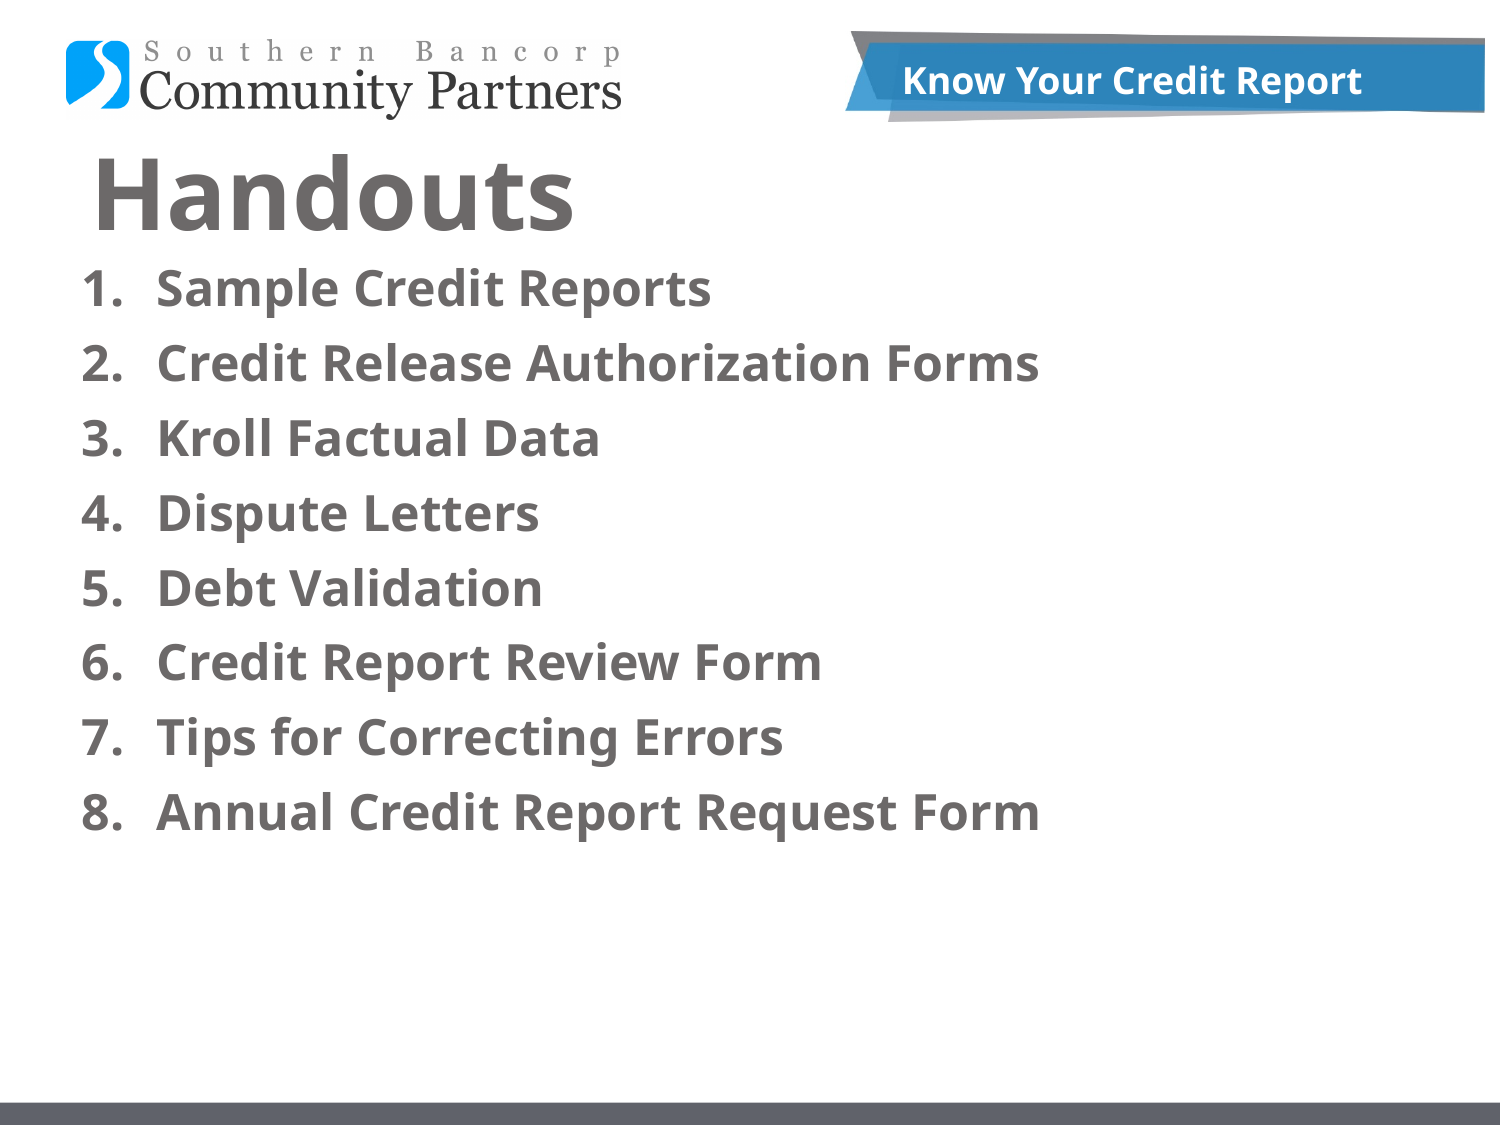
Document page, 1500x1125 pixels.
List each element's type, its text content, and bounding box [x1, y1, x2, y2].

picture [66, 39, 621, 120]
text_box Know Your Credit Report [887, 49, 1469, 110]
list Sample Credit Reports Credit Release Authorization Forms Kroll Factual Data Dispute Letters Debt Validation Credit Report Review Form Tips for Correcting Errors Annual Credit Report Request Form [66, 256, 1361, 1035]
title Handouts [75, 127, 1397, 271]
picture [845, 31, 1485, 122]
